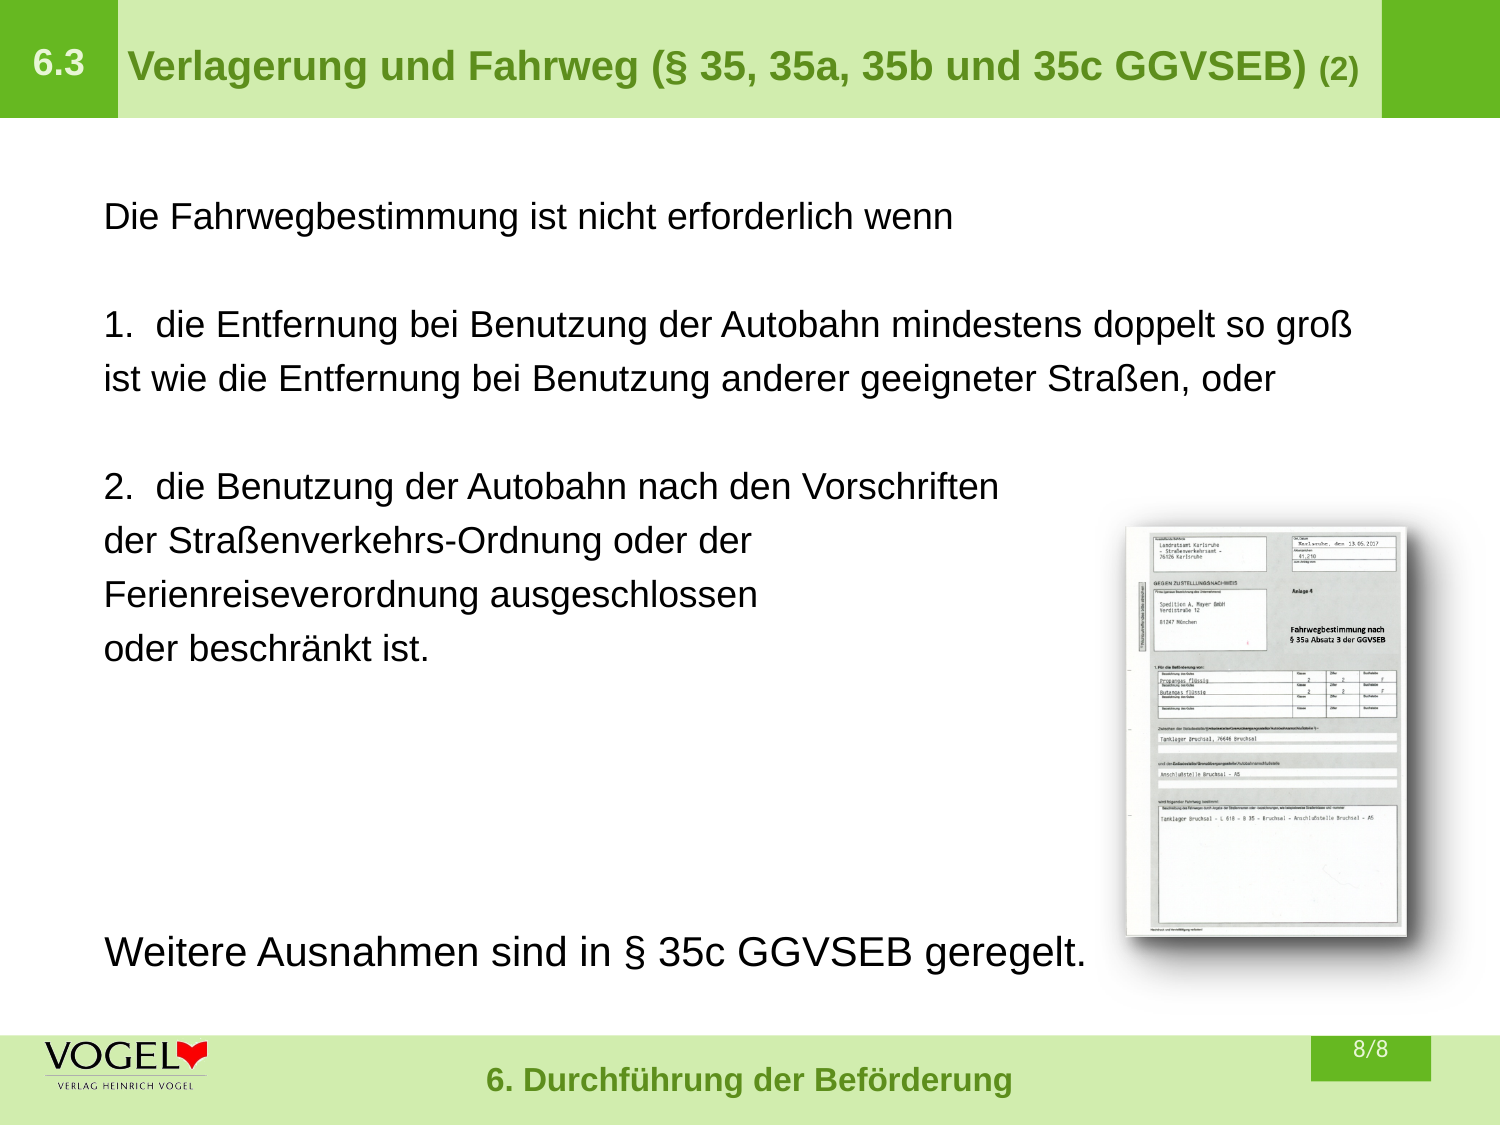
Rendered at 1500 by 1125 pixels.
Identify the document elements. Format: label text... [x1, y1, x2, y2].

picture [41, 1037, 210, 1094]
text_box Die Fahrwegbestimmung ist nicht erforderlich wenn 1. die Entfernung bei Benutzung der Autobahn mindestens doppelt so groß ist wie die Entfernung bei Benutzung anderer geeigneter Straßen, oder 2. die Benutzung der Autobahn nach den Vorschriften der Straßenverkehrs-Ordnung oder der Ferien­reiseverordnung ausgeschlossen oder beschränkt ist. [89, 176, 1369, 770]
picture [1108, 509, 1442, 971]
text_box Weitere Ausnahmen sind in § 35c GGVSEB geregelt. [89, 907, 1117, 1043]
text_box 6.3 [17, 30, 100, 90]
title Verlagerung und Fahrweg (§ 35, 35a, 35b und 35c GGVSEB) (2) [83, 0, 1418, 158]
